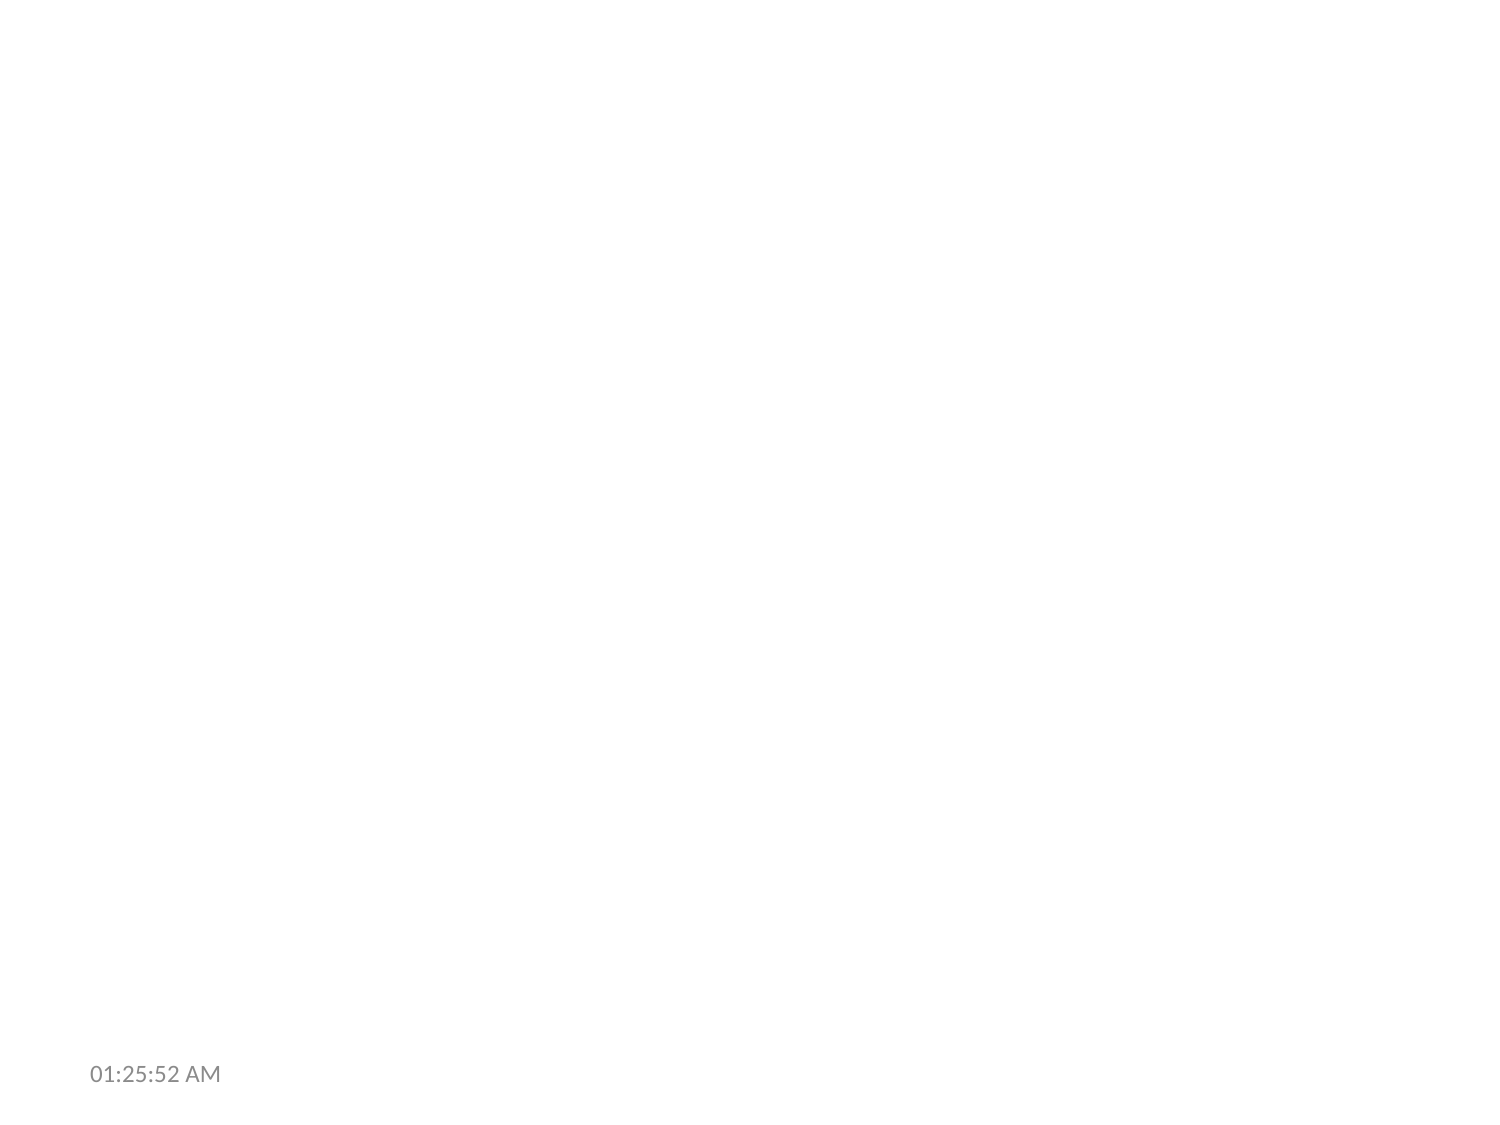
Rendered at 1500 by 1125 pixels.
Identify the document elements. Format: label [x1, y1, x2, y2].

slide_number [75, 1042, 425, 1103]
